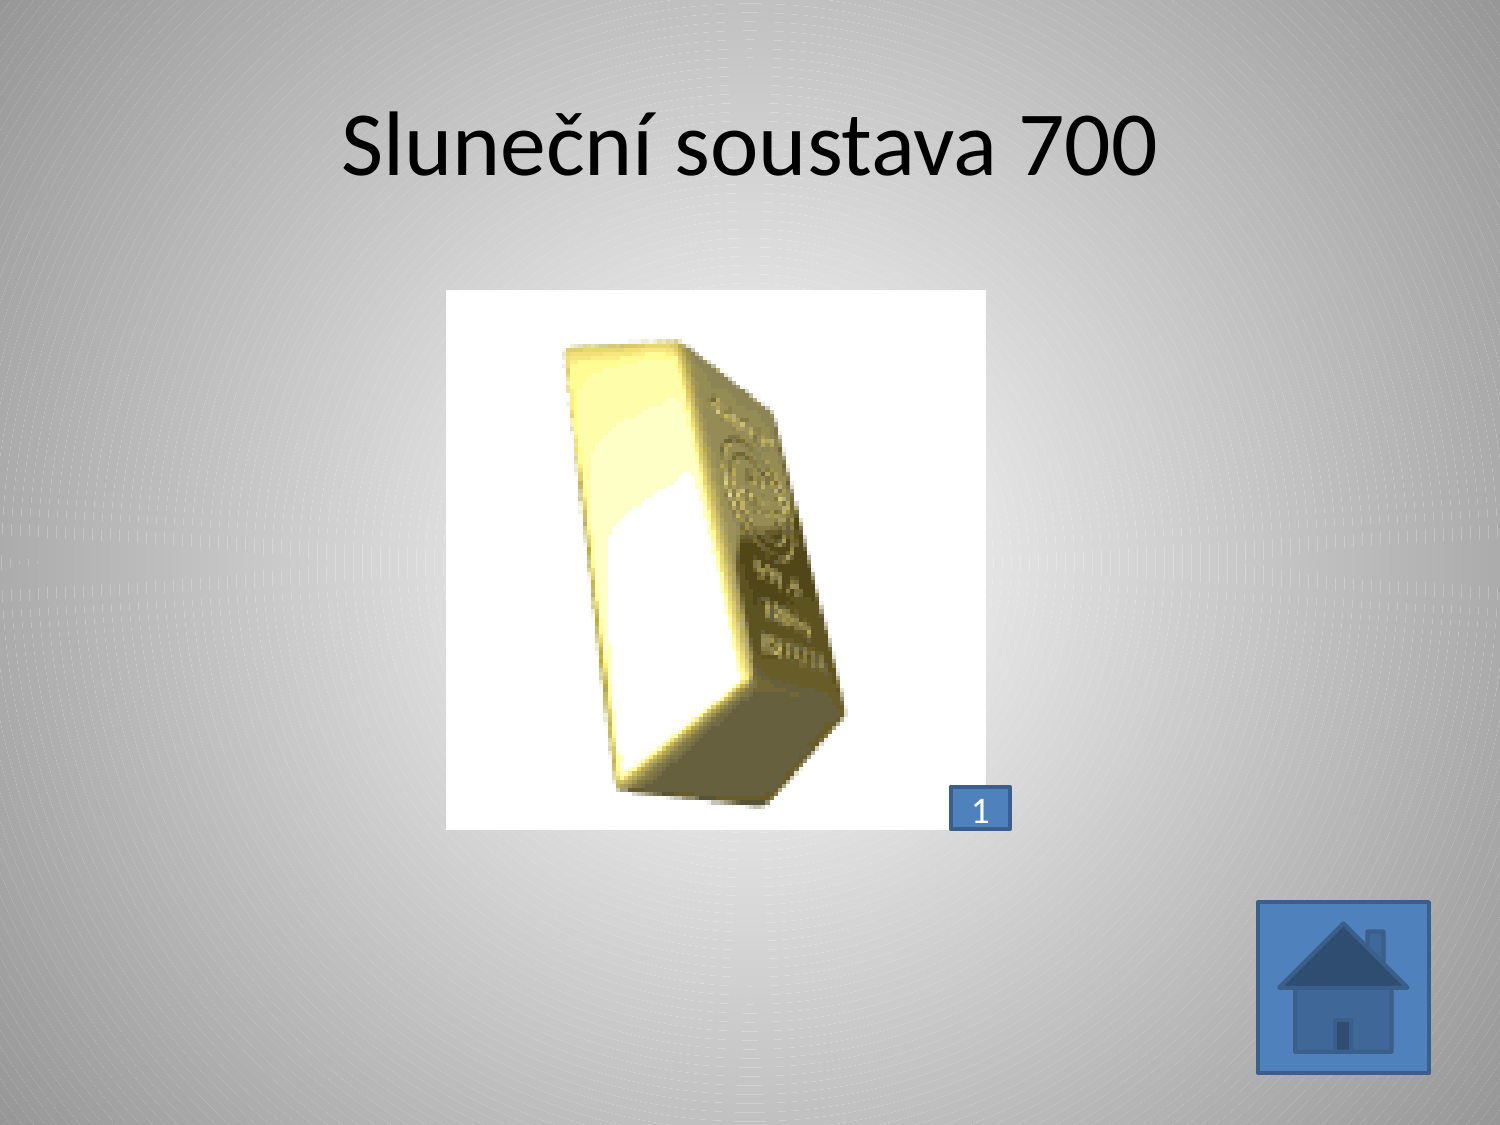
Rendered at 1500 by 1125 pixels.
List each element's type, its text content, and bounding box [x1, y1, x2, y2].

title Sluneční soustava 700 [75, 45, 1425, 233]
text_box [1256, 900, 1431, 1075]
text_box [446, 290, 1011, 830]
